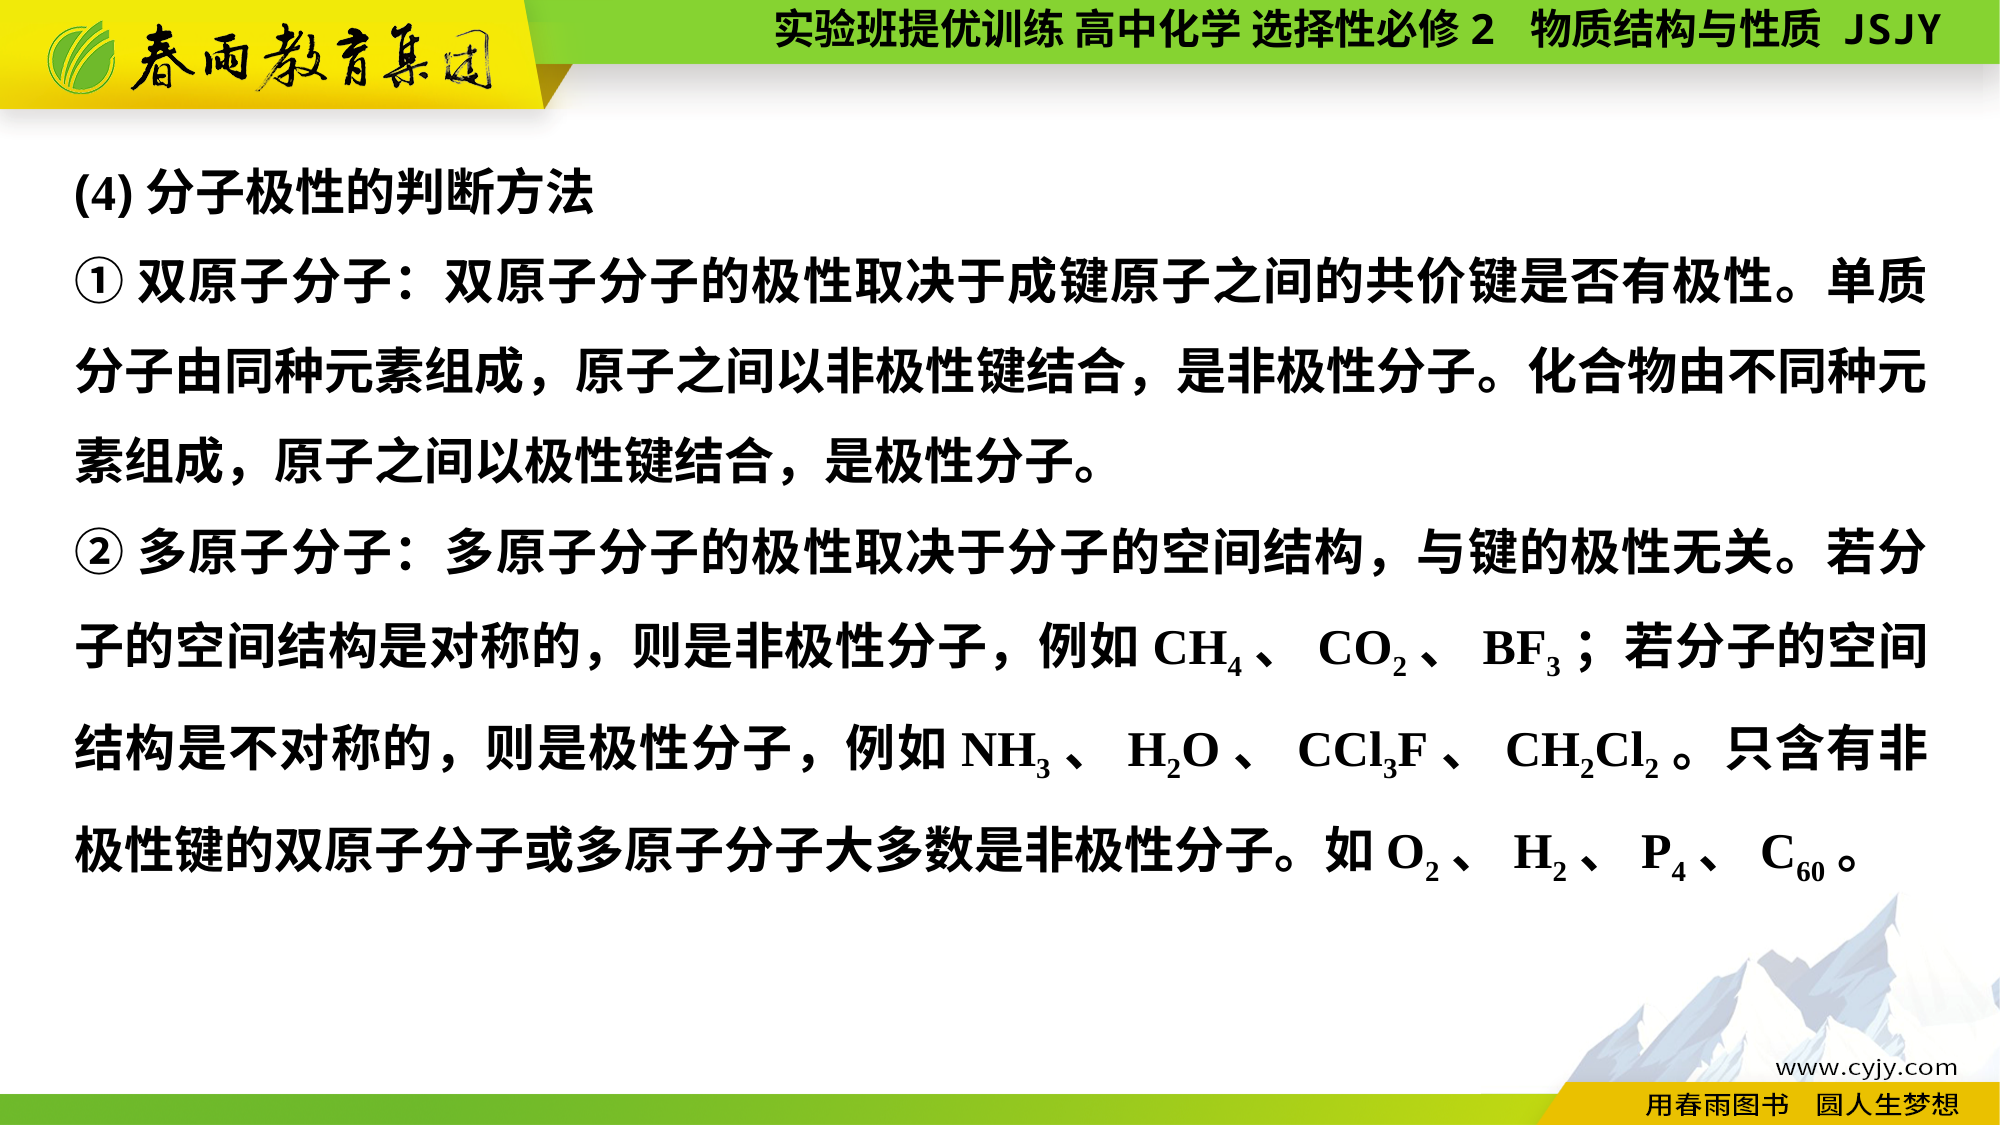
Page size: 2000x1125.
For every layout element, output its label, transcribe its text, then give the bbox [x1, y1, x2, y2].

picture [0, 0, 2000, 1125]
list (4)分子极性的判断方法 ①双原子分子：双原子分子的极性取决于成键原子之间的共价键是否有极性。单质分子由同种元素组成，原子之间以非极性键结合，是非极性分子。化合物由不同种元素组成，原子之间以极性键结合，是极性分子。 ②多原子分子：多原子分子的极性取决于分子的空间结构，与键的极性无关。若分子的空间结构是对称的，则是非极性分子，例如CH4、CO2、BF3；若分子的空间结构是不对称的，则是极性分子，例如NH3、H2O、CCl3F、CH2Cl2。只含有非极性键的双原子分子或多原子分子大多数是非极性分子。如O2、H2、P4、C60。 [59, 122, 1944, 865]
